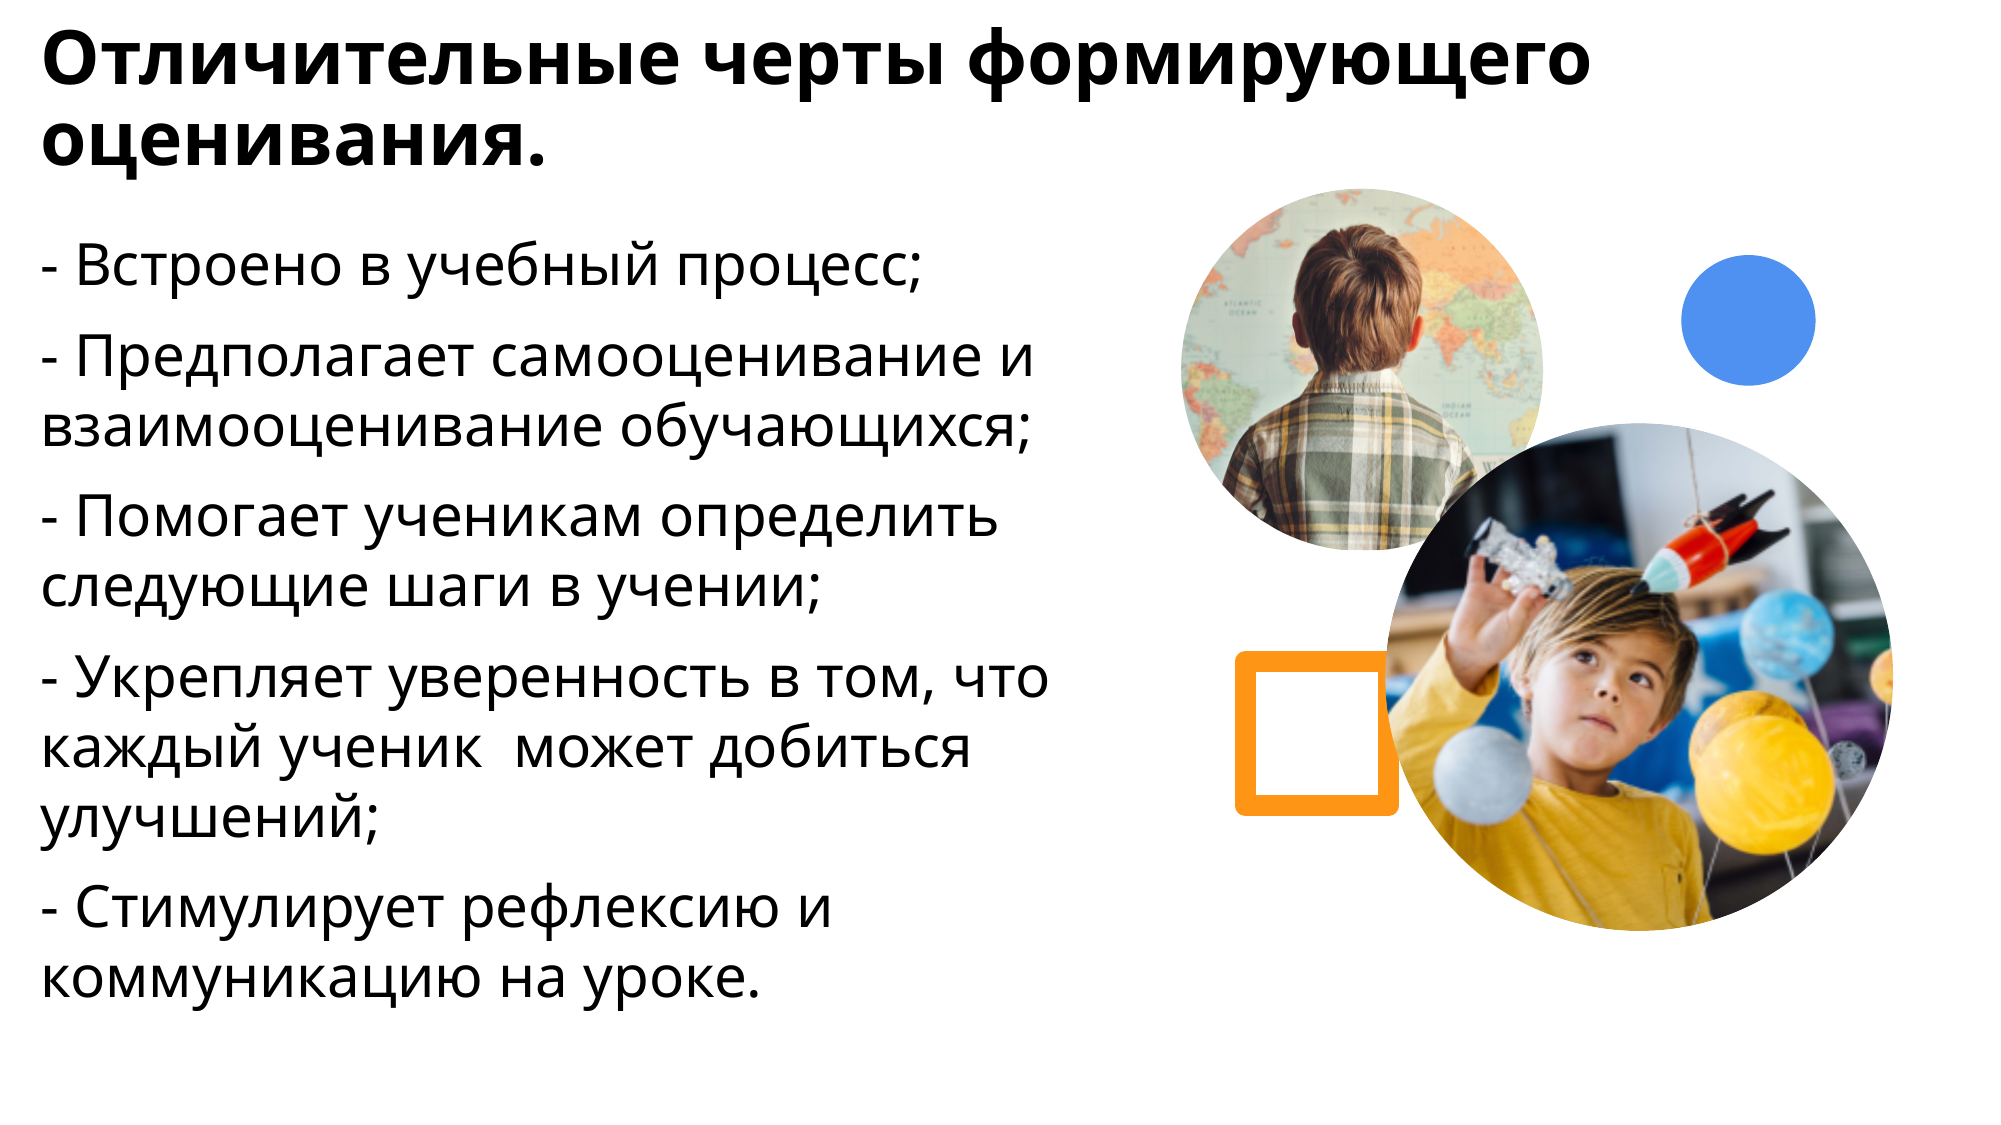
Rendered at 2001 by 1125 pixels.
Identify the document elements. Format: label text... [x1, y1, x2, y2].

list - Встроено в учебный процесс; - Предполагает самооценивание и взаимооценивание обучающихся; - Помогает ученикам определить следующие шаги в учении; - Укрепляет уверенность в том, что каждый ученик может добиться улучшений; - Стимулирует рефлексию и коммуникацию на уроке. [25, 219, 1252, 1103]
text_box [1385, 423, 1894, 932]
text_box [1181, 188, 1544, 551]
title Отличительные черты формирующего оценивания. [25, 59, 1963, 232]
